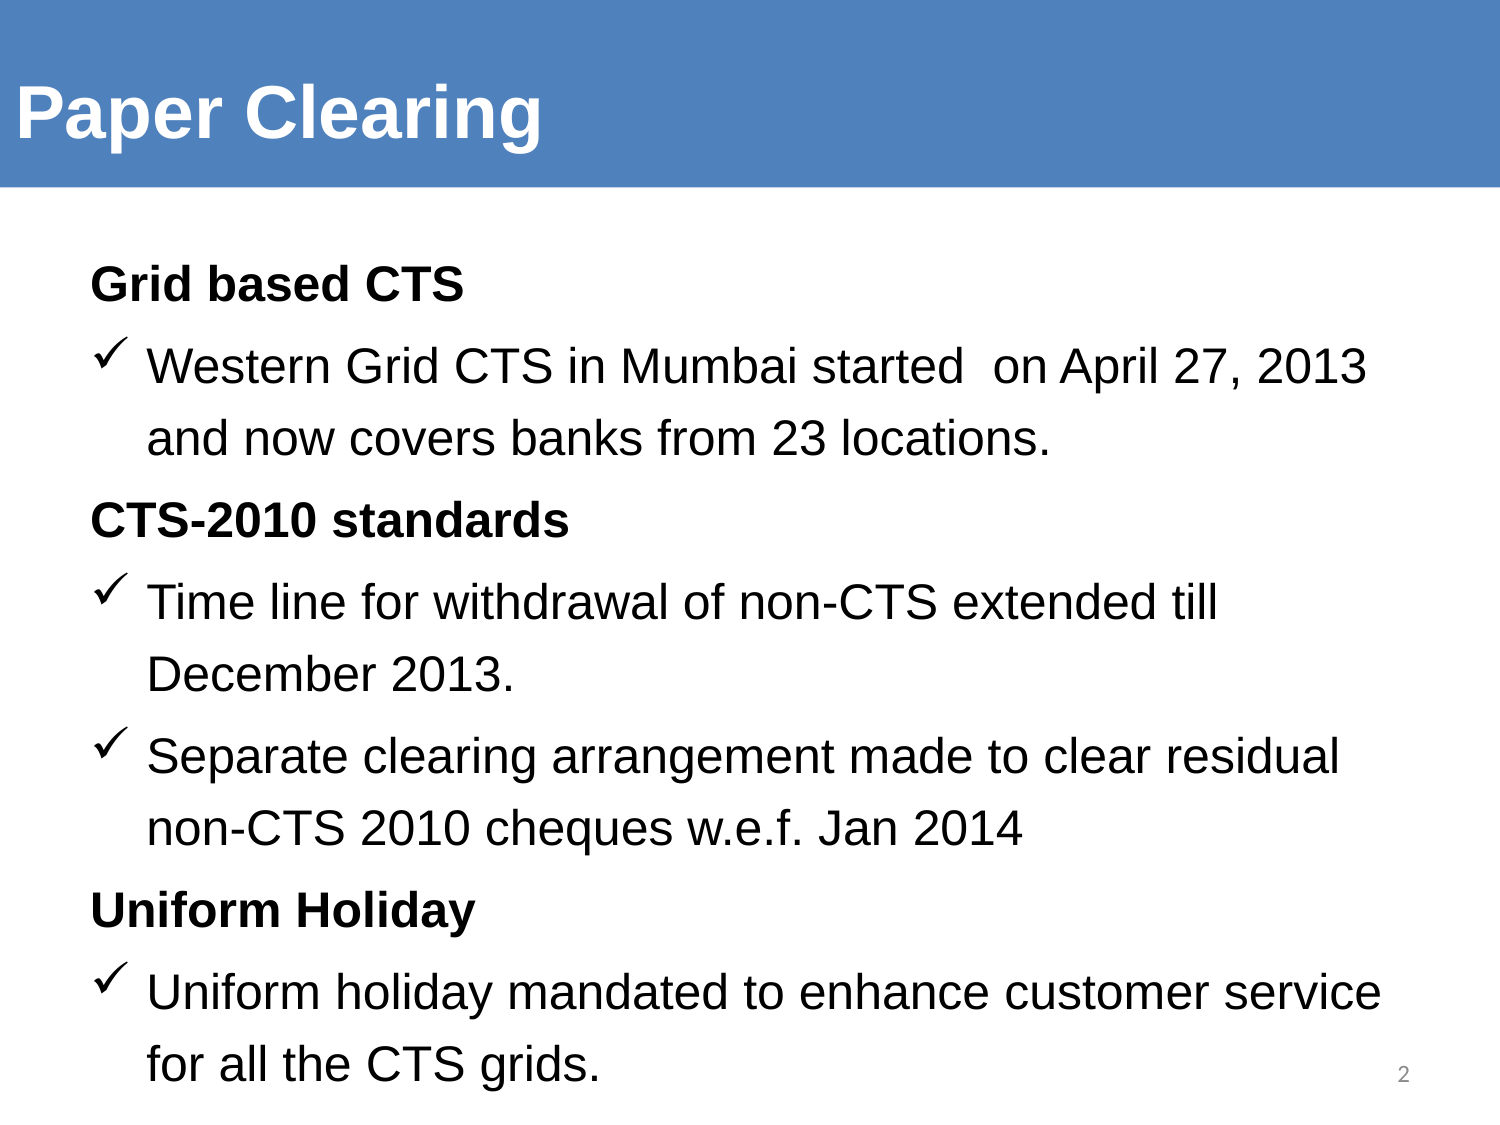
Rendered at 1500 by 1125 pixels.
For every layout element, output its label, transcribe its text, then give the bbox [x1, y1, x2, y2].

list Grid based CTS Western Grid CTS in Mumbai started on April 27, 2013 and now covers banks from 23 locations. CTS-2010 standards Time line for withdrawal of non-CTS extended till December 2013. Separate clearing arrangement made to clear residual non-CTS 2010 cheques w.e.f. Jan 2014 Uniform Holiday Uniform holiday mandated to enhance customer service for all the CTS grids. [75, 231, 1425, 1106]
title Paper Clearing [0, 0, 1500, 188]
slide_number 2 [1074, 1042, 1425, 1103]
